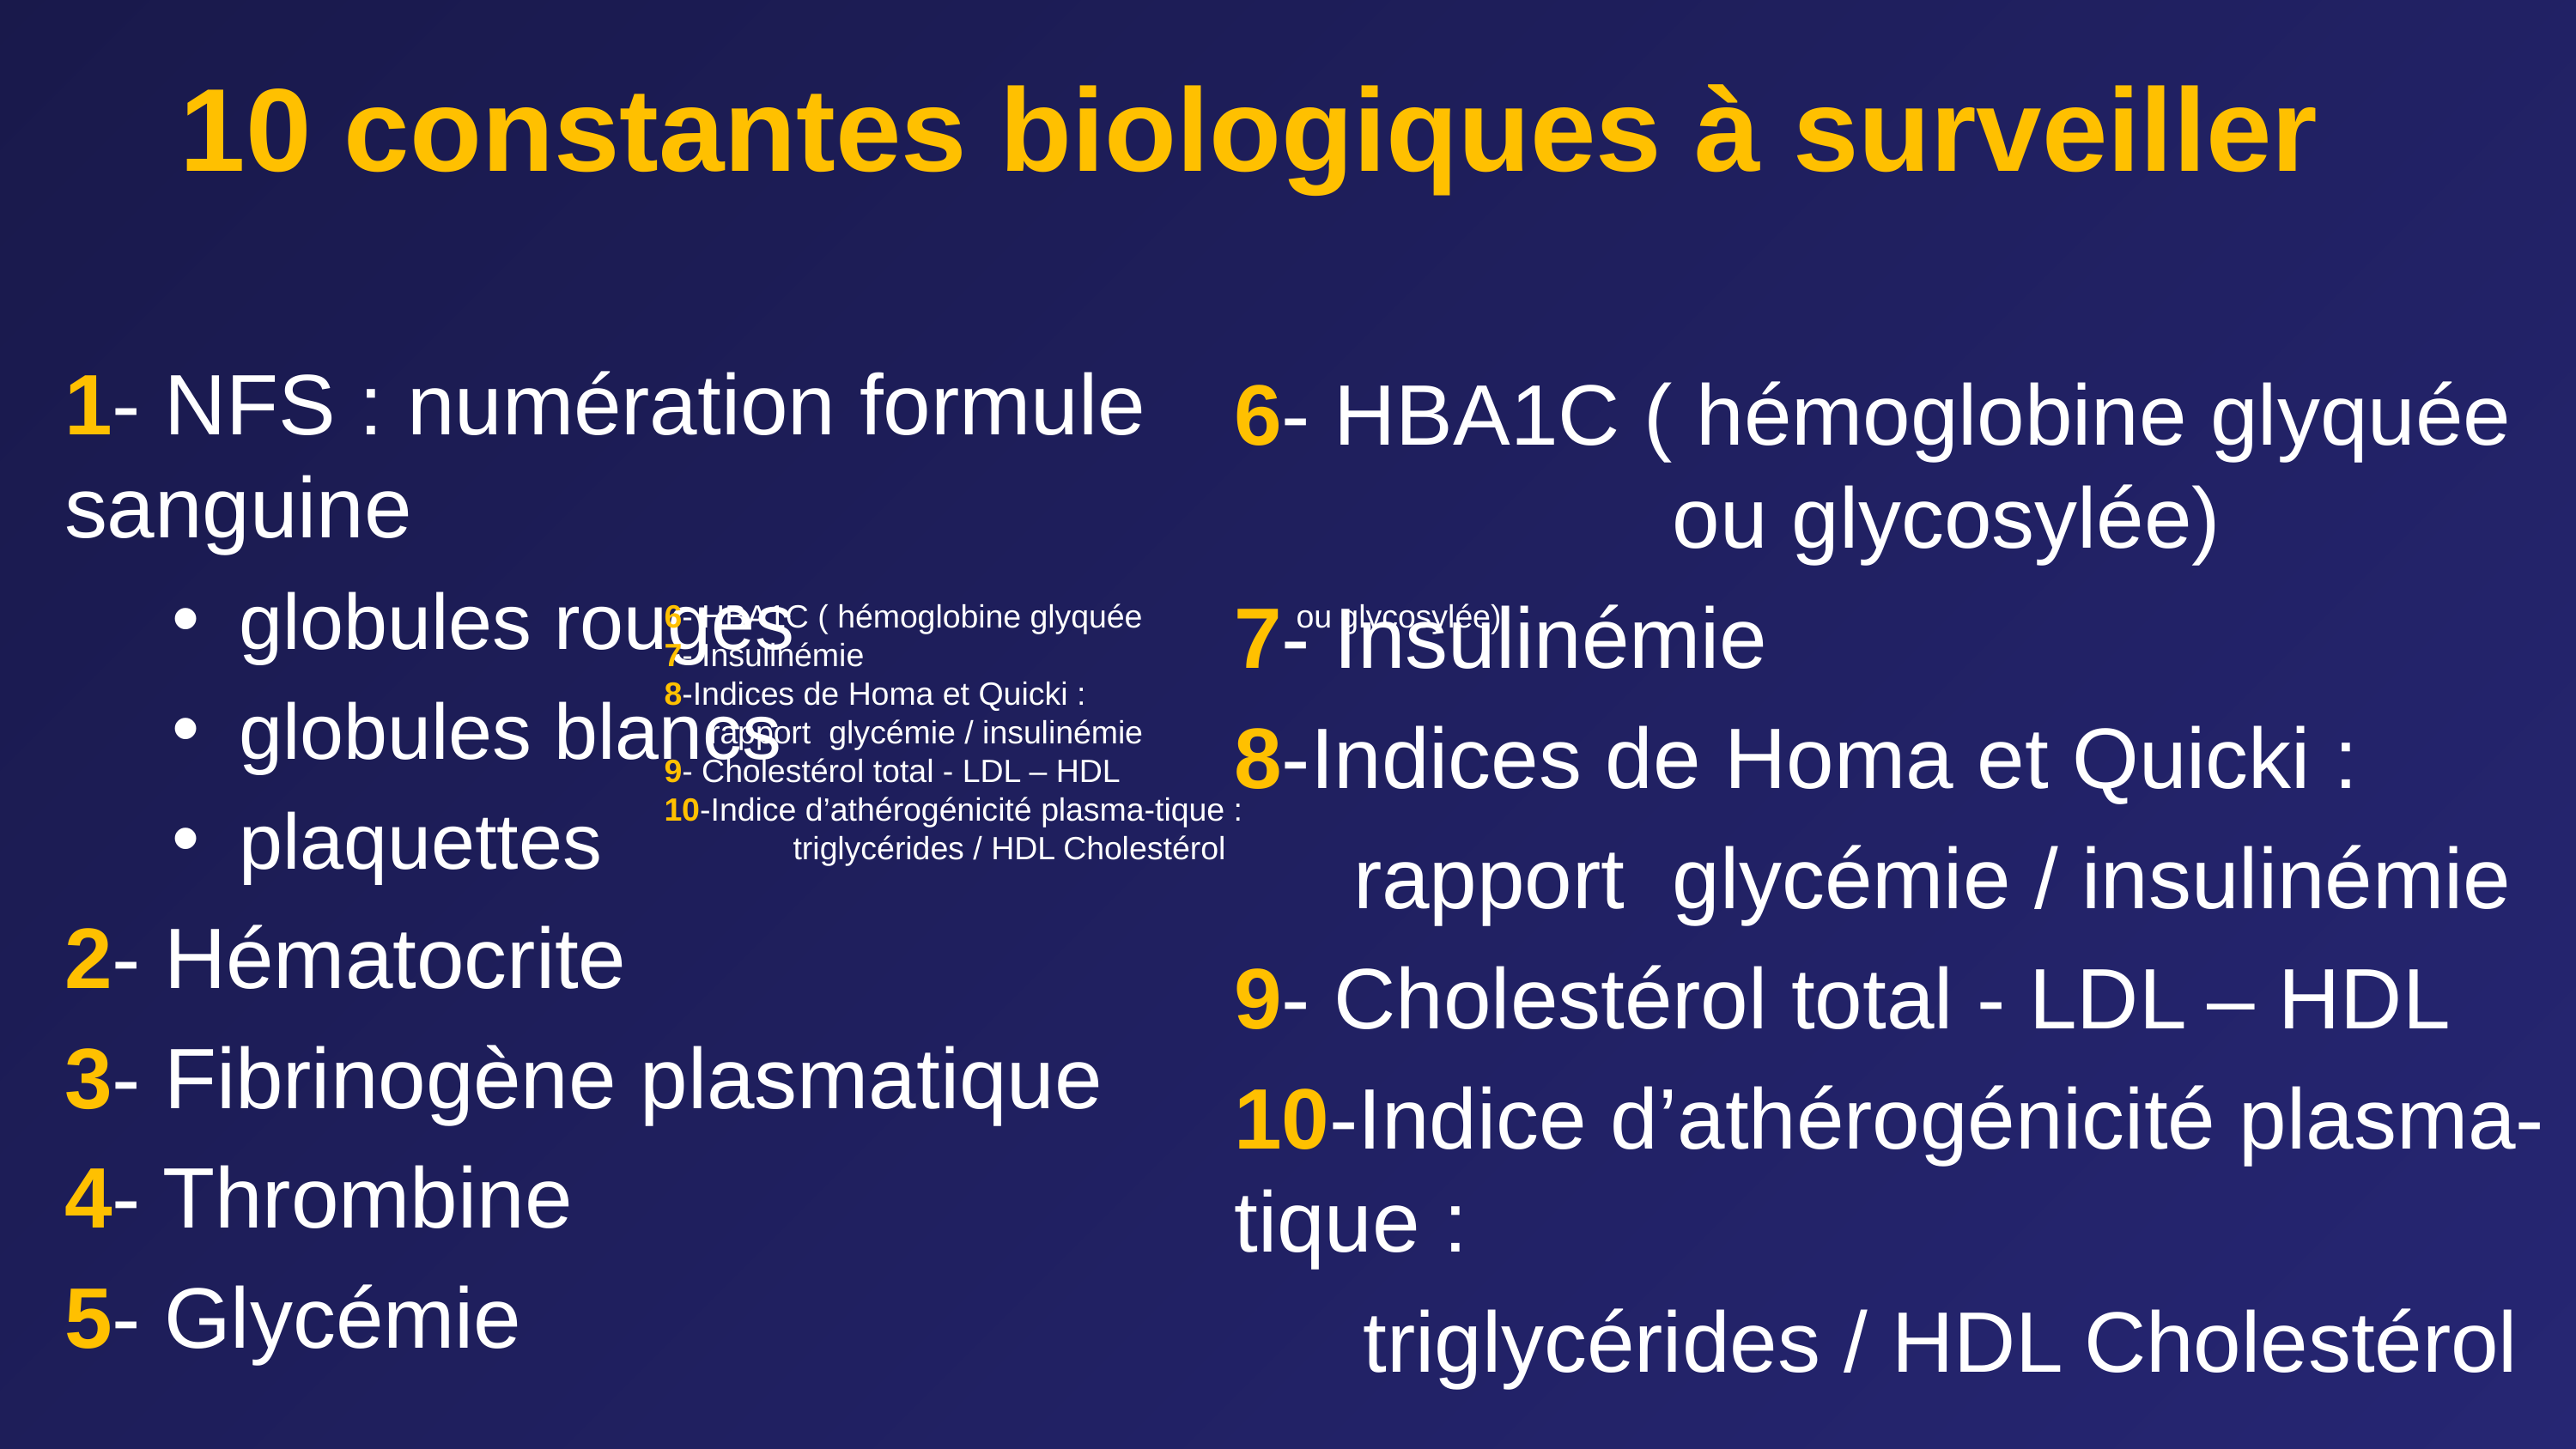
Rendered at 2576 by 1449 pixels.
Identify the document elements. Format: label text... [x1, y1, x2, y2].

title 10 constantes biologiques à surveiller [5, 48, 2528, 201]
text_box 6- HBA1C ( hémoglobine glyquée ou glycosylée) 7- Insulinémie 8-Indices de Homa et Quicki : rapport glycémie / insulinémie 9- Cholestérol total - LDL – HDL 10-Indice d’athérogénicité plasma-tique : triglycérides / HDL Cholestérol [651, 589, 1955, 873]
list 1- NFS : numération formule sanguine globules rouges globules blancs plaquettes 2- Hématocrite 3- Fibrinogène plasmatique 4- Thrombine 5- Glycémie [43, 337, 1267, 1422]
list 6- HBA1C ( hémoglobine glyquée ou glycosylée) 7- Insulinémie 8-Indices de Homa et Quicki : rapport glycémie / insulinémie 9- Cholestérol total - LDL – HDL 10-Indice d’athérogénicité plasma-tique : triglycérides / HDL Cholestérol [1212, 349, 2576, 1411]
